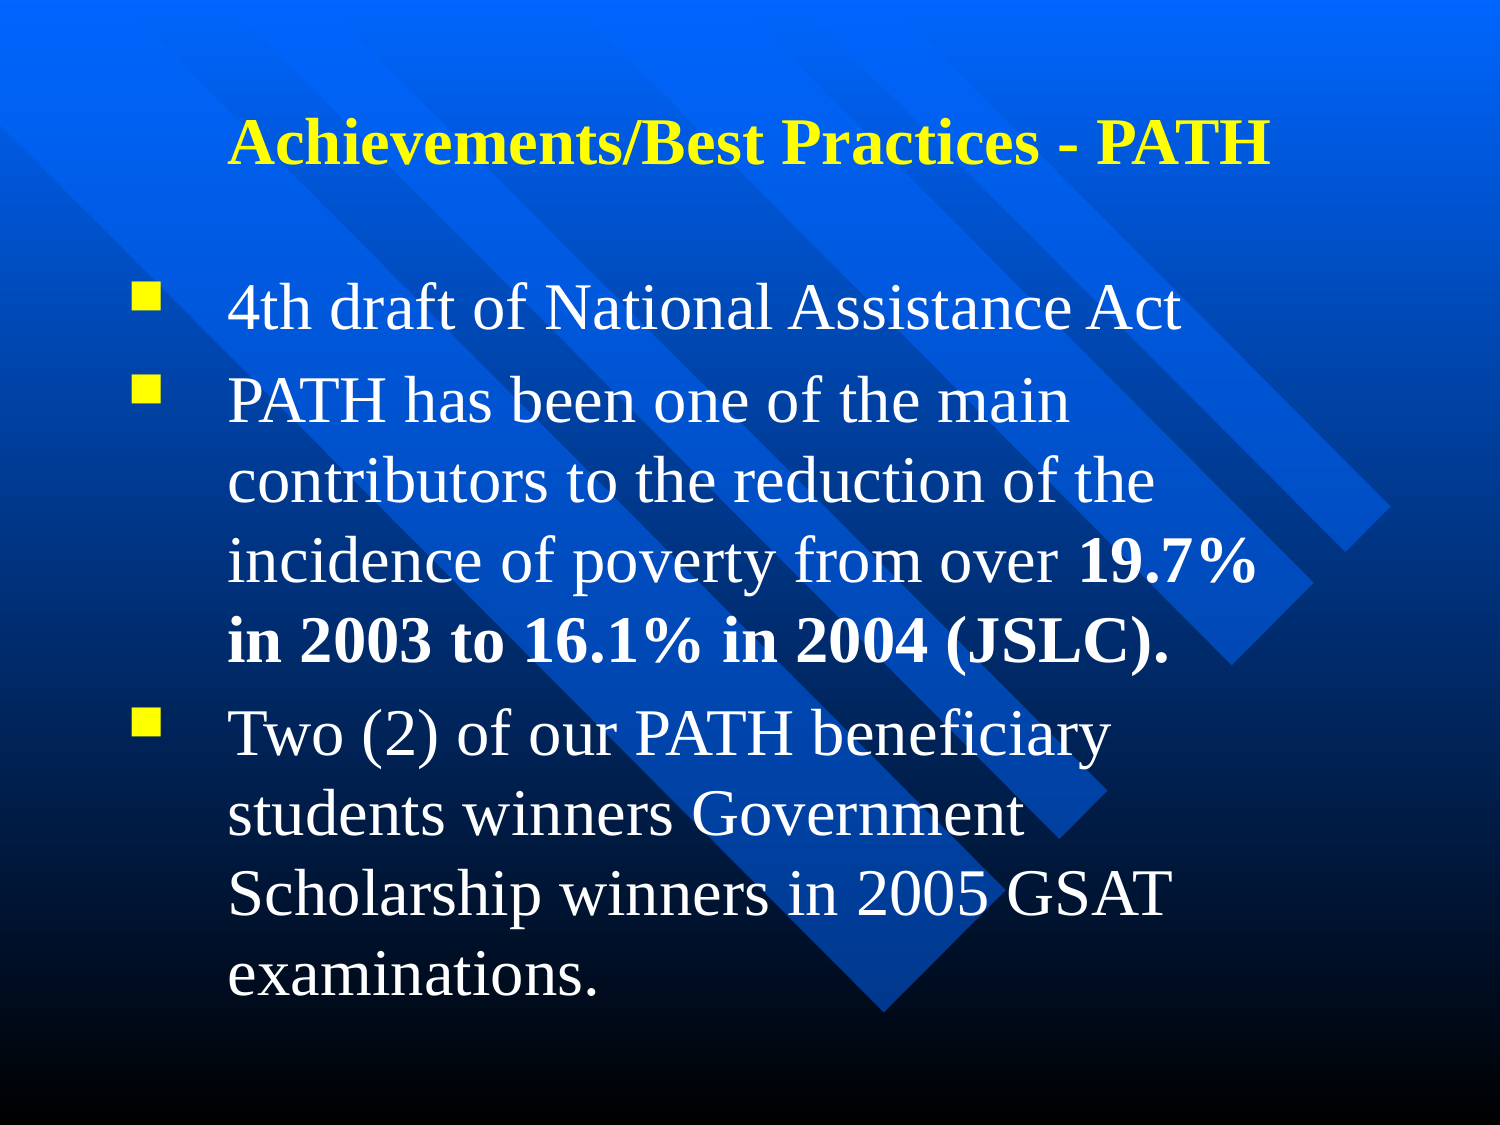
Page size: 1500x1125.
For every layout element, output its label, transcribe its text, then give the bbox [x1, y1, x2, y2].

title Achievements/Best Practices - PATH [112, 37, 1388, 238]
list 4th draft of National Assistance Act PATH has been one of the main contributors to the reduction of the incidence of poverty from over 19.7% in 2003 to 16.1% in 2004 (JSLC). Two (2) of our PATH beneficiary students winners Government Scholarship winners in 2005 GSAT examinations. [111, 186, 1288, 1125]
